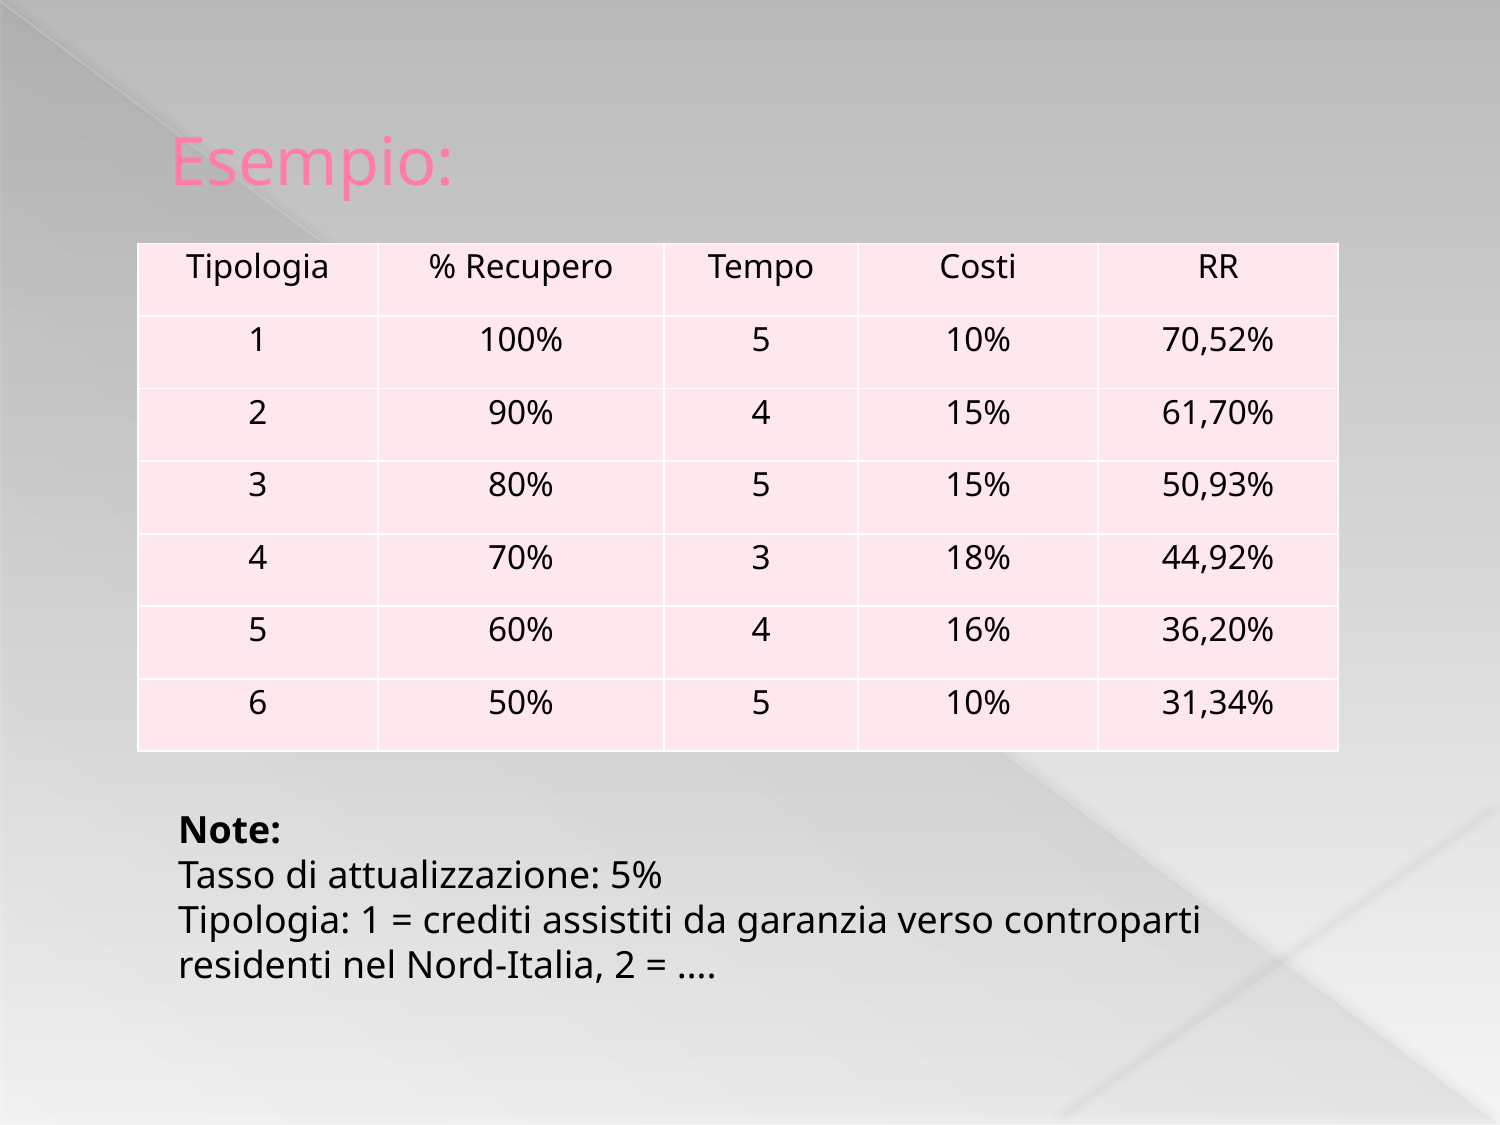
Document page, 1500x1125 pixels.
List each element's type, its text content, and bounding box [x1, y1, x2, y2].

table_cell 15% [859, 389, 1097, 460]
table_cell 31,34% [1099, 680, 1337, 750]
table_header Tipologia [139, 244, 377, 315]
table_cell 1 [139, 317, 377, 388]
table_cell 15% [859, 462, 1097, 533]
table_header Tempo [665, 244, 857, 315]
table_cell 4 [665, 389, 857, 460]
table_cell 50,93% [1099, 462, 1337, 533]
table_cell 70% [379, 535, 663, 605]
table_cell 44,92% [1099, 535, 1337, 605]
table_cell 5 [139, 607, 377, 678]
table_cell 4 [139, 535, 377, 605]
table_cell 90% [379, 389, 663, 460]
table_cell 3 [665, 535, 857, 605]
table_cell 36,20% [1099, 607, 1337, 678]
table_cell 5 [665, 317, 857, 388]
table_header RR [1099, 244, 1337, 315]
table_cell 2 [139, 389, 377, 460]
table_cell 4 [665, 607, 857, 678]
table_cell 18% [859, 535, 1097, 605]
table_cell 10% [859, 680, 1097, 750]
table_cell 5 [665, 462, 857, 533]
text_box Note: Tasso di attualizzazione: 5% Tipologia: 1 = crediti assistiti da garanzia verso controparti residenti nel Nord-Italia, 2 = …. [163, 798, 1321, 994]
table_header Costi [859, 244, 1097, 315]
table_cell 50% [379, 680, 663, 750]
table_cell 61,70% [1099, 389, 1337, 460]
table_cell 10% [859, 317, 1097, 388]
table_cell 3 [139, 462, 377, 533]
title Esempio: [75, 43, 1425, 274]
table_cell 6 [139, 680, 377, 750]
table_cell 80% [379, 462, 663, 533]
table_cell 100% [379, 317, 663, 388]
table_cell 16% [859, 607, 1097, 678]
table_header % Recupero [379, 244, 663, 315]
table_cell 5 [665, 680, 857, 750]
table_cell 60% [379, 607, 663, 678]
table_cell 70,52% [1099, 317, 1337, 388]
